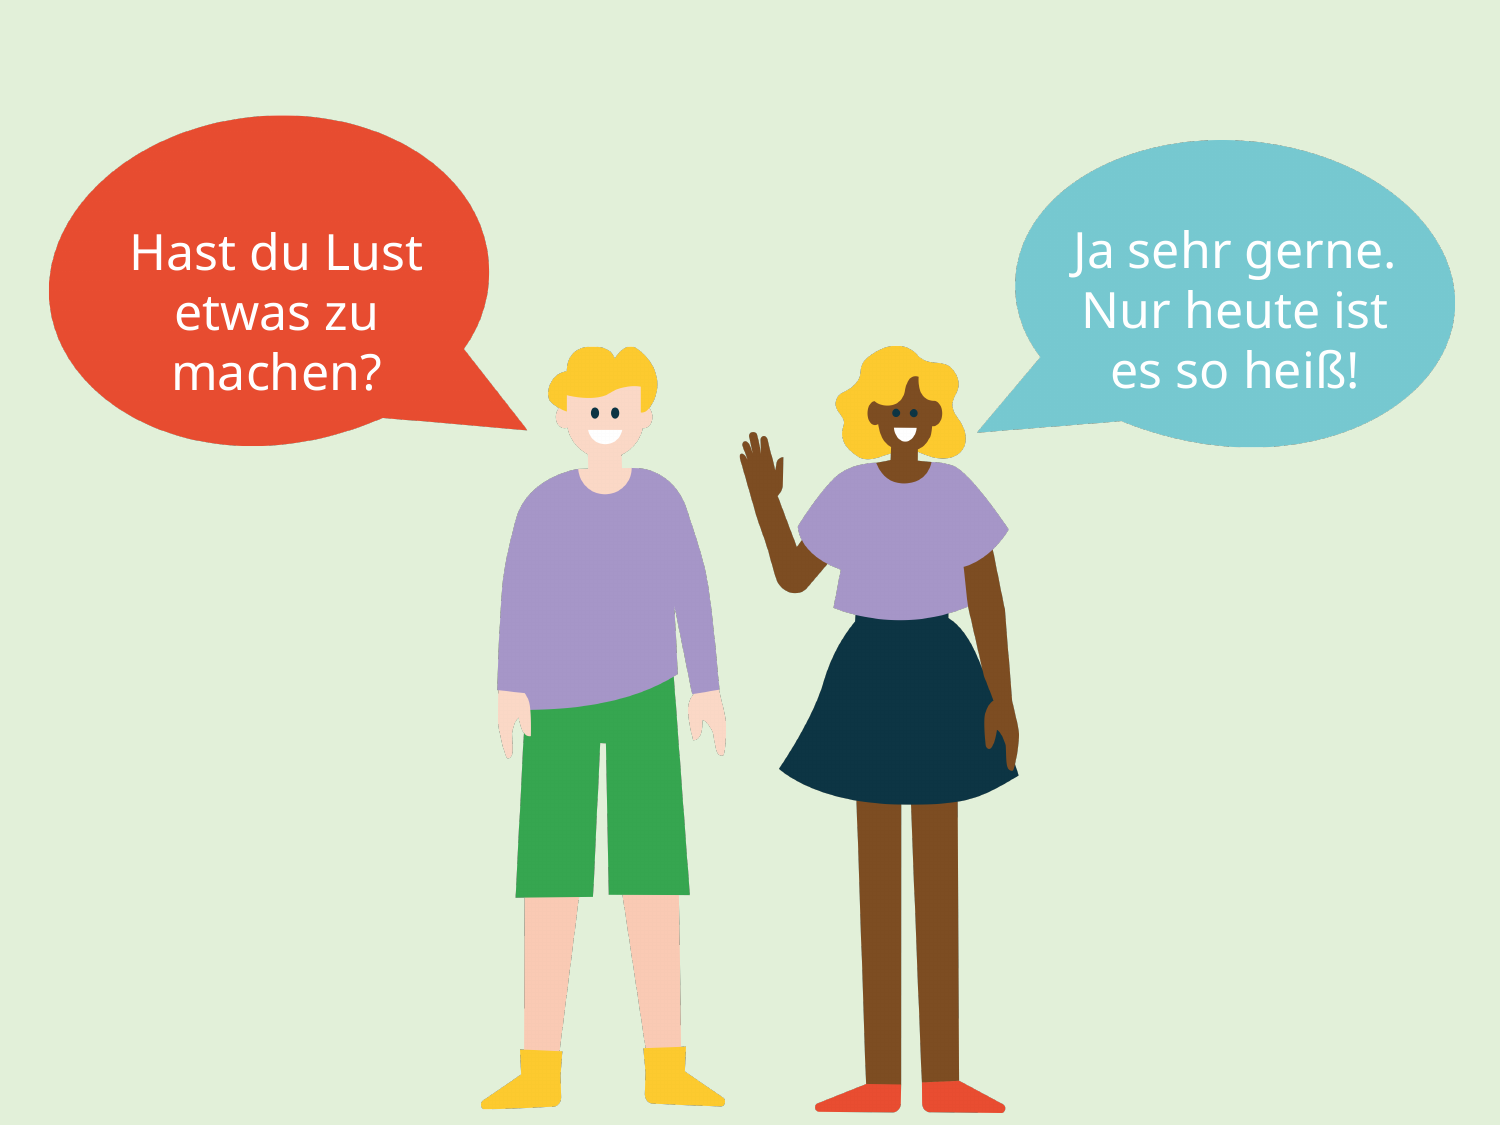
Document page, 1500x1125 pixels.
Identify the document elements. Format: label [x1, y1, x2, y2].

picture [39, 102, 1465, 1125]
